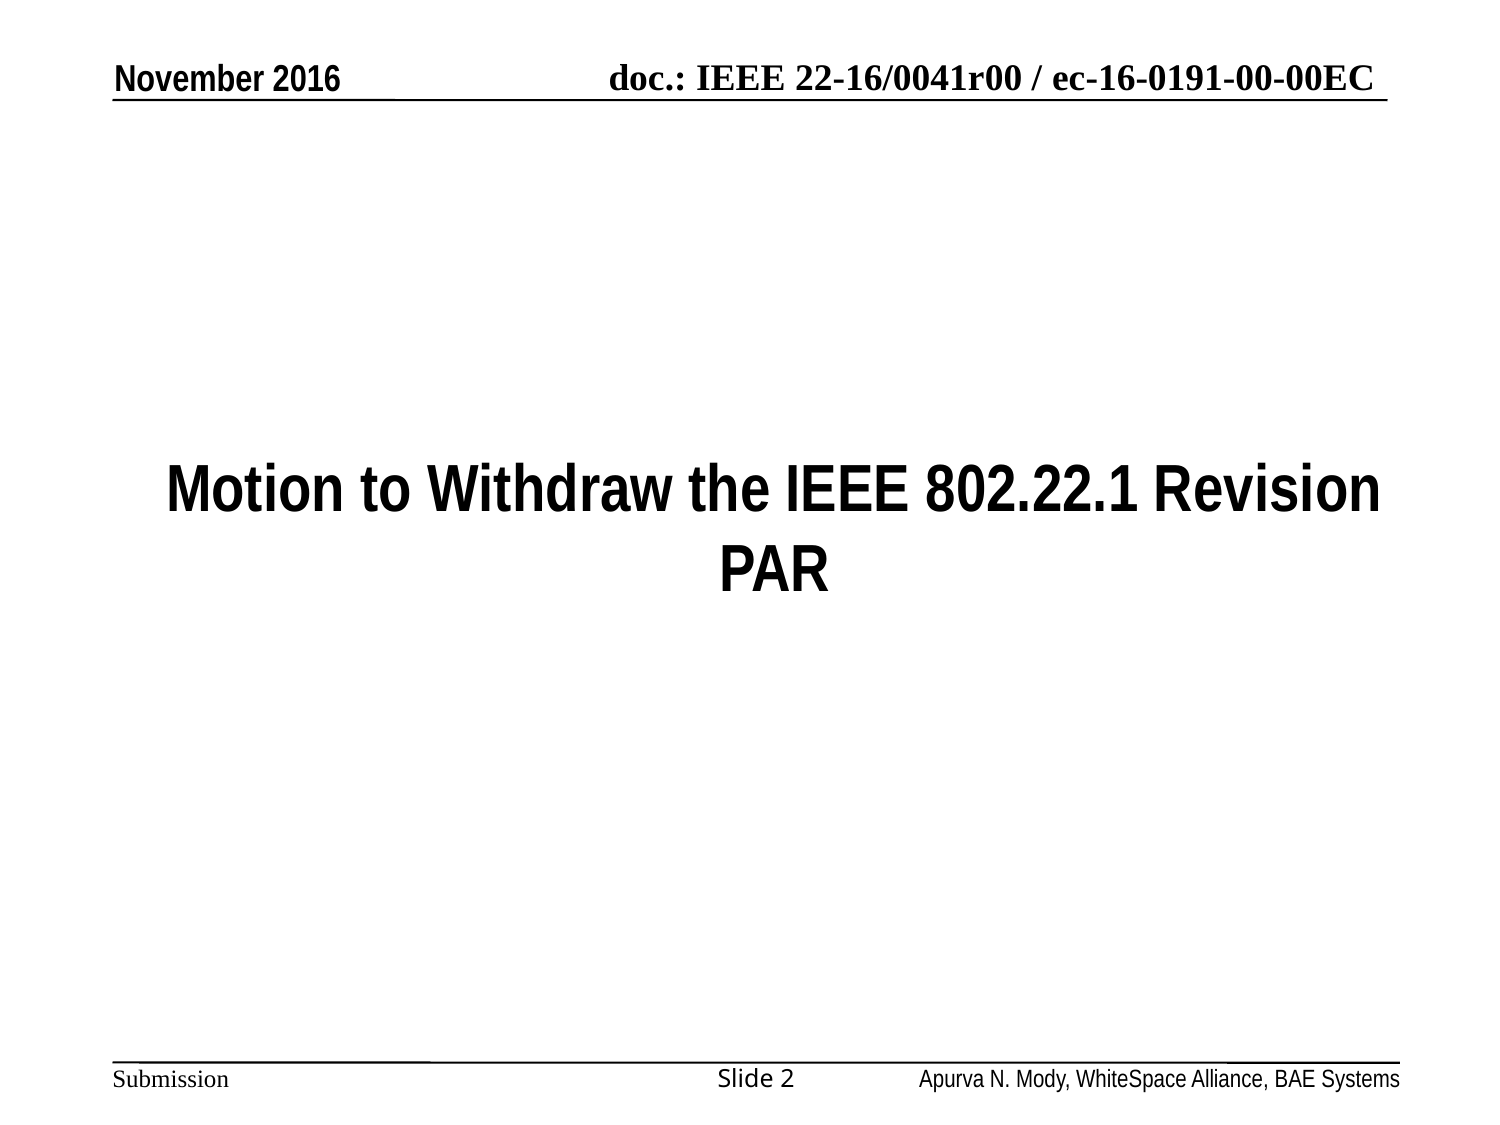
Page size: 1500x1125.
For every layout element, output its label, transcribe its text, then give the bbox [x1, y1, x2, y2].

slide_number Slide 2 [712, 1061, 800, 1123]
footer Apurva N. Mody, WhiteSpace Alliance, BAE Systems [902, 1061, 1402, 1093]
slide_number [114, 54, 540, 100]
title Motion to Withdraw the IEEE 802.22.1 Revision PAR [99, 362, 1451, 688]
